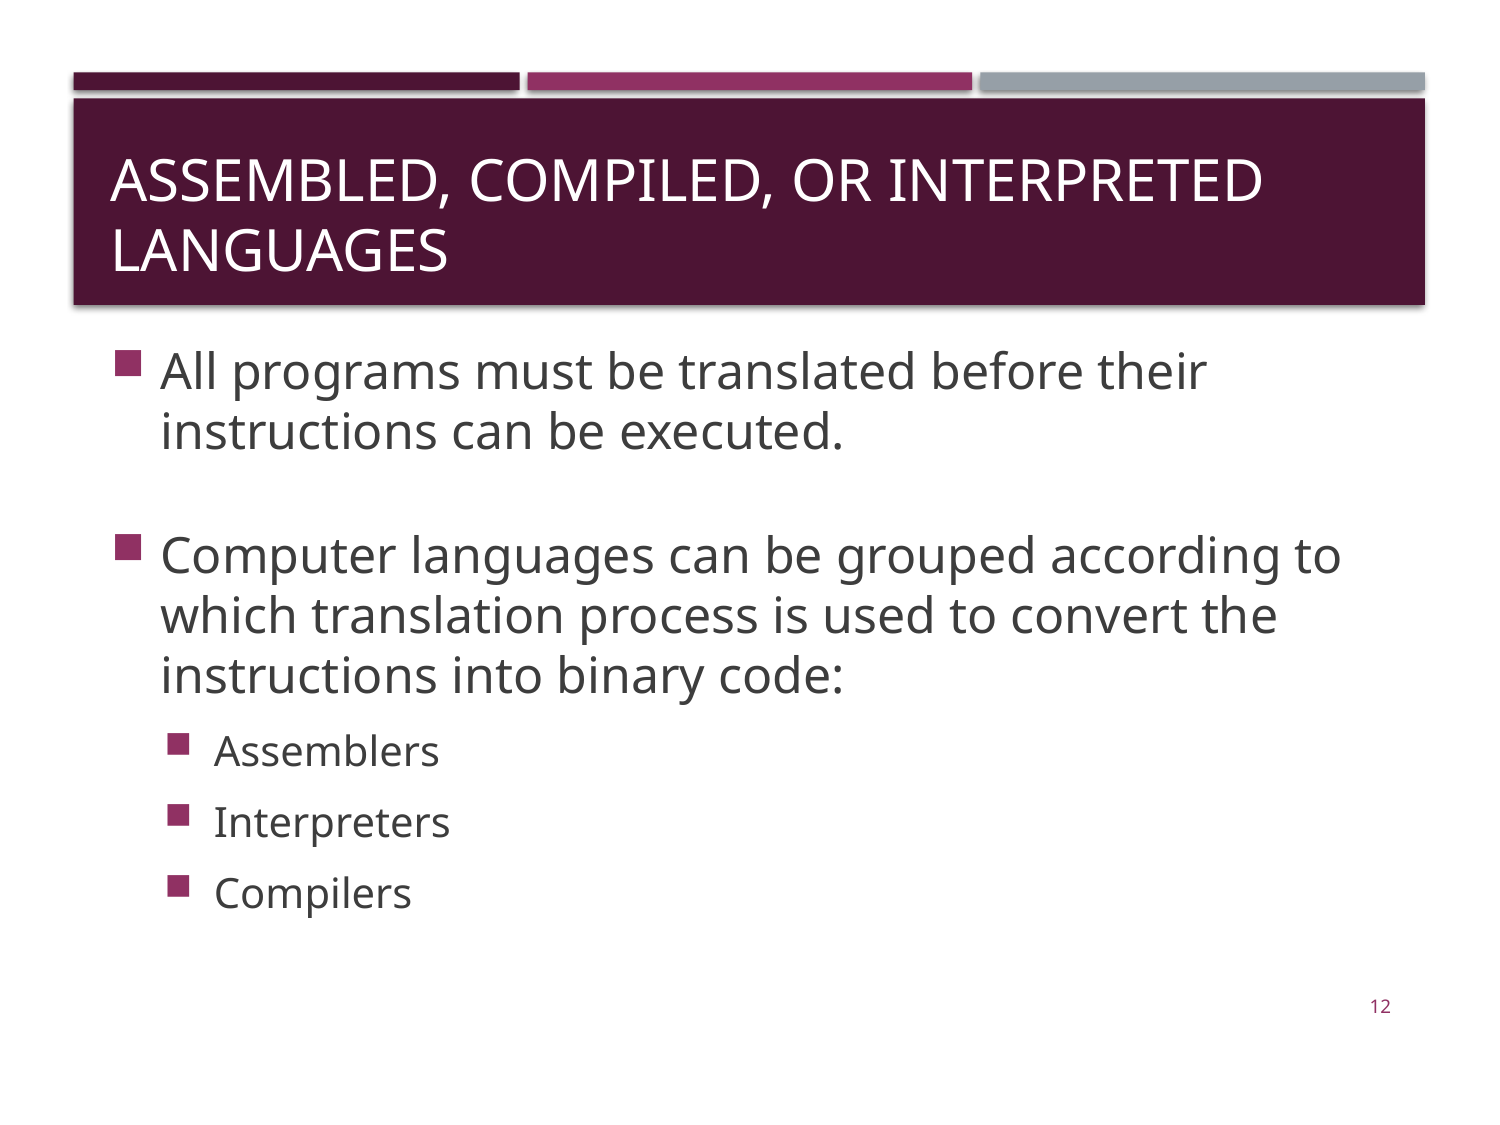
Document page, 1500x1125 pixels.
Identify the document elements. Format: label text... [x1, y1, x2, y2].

list All programs must be translated before their instructions can be executed. Computer languages can be grouped according to which translation process is used to convert the instructions into binary code: Assemblers Interpreters Compilers [95, 411, 1454, 1007]
title Assembled, Compiled, or Interpreted Languages [95, 112, 1454, 291]
slide_number 12 [1279, 977, 1406, 1037]
